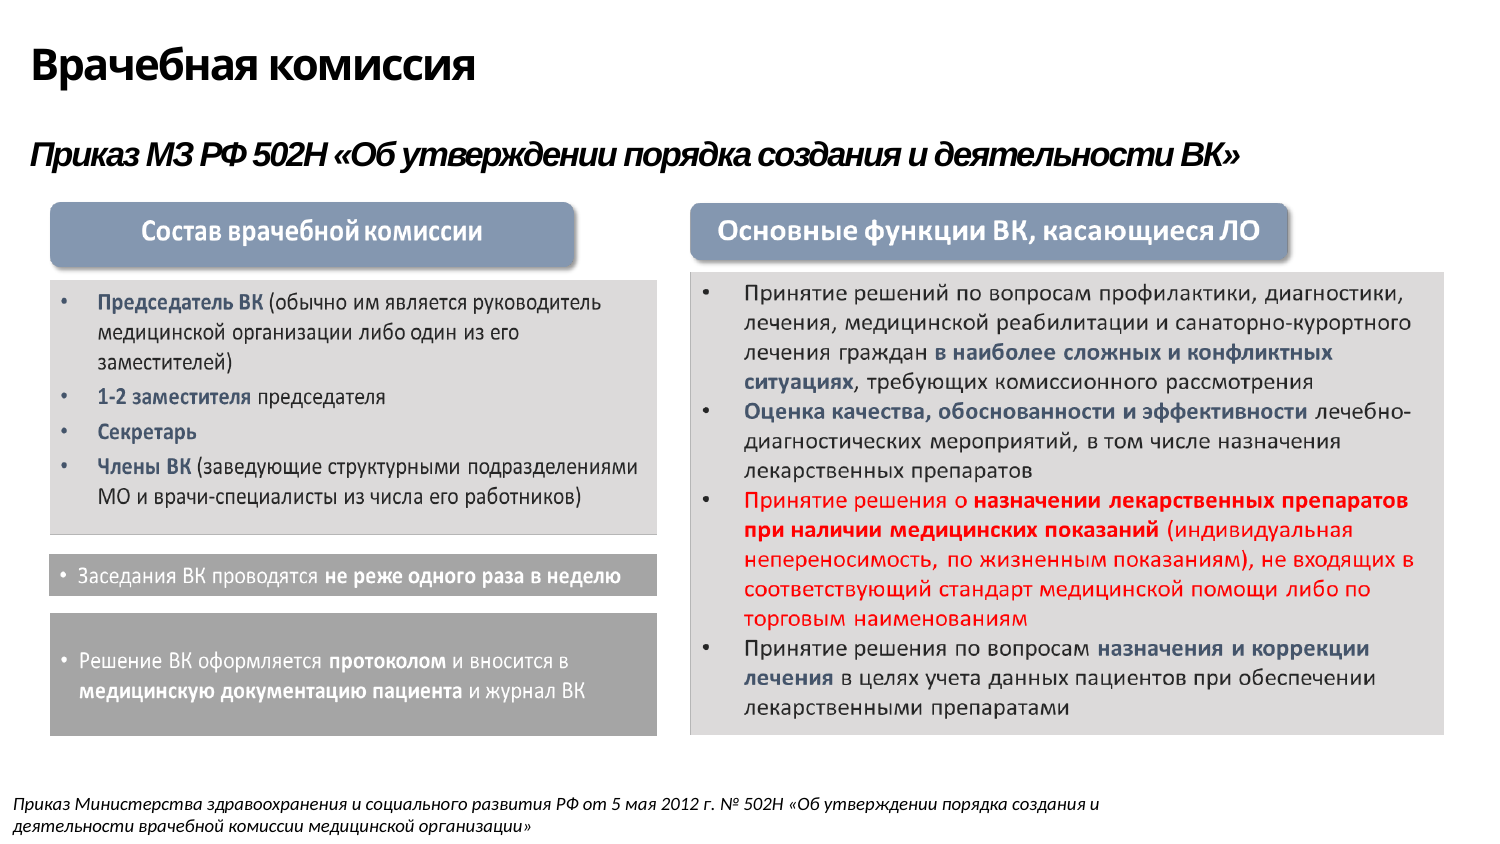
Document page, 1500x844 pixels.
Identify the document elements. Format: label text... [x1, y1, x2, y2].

picture [45, 197, 659, 737]
title Врачебная комиссия Приказ МЗ РФ 502Н «Об утверждении порядка создания и деятельности ВК» [29, 29, 1467, 188]
picture [687, 197, 1445, 737]
text_box Приказ Министерства здравоохранения и социального развития РФ от 5 мая 2012 г. № 502Н «Об утверждении порядка создания и деятельности врачебной комиссии медицинской организации» [12, 791, 1104, 837]
